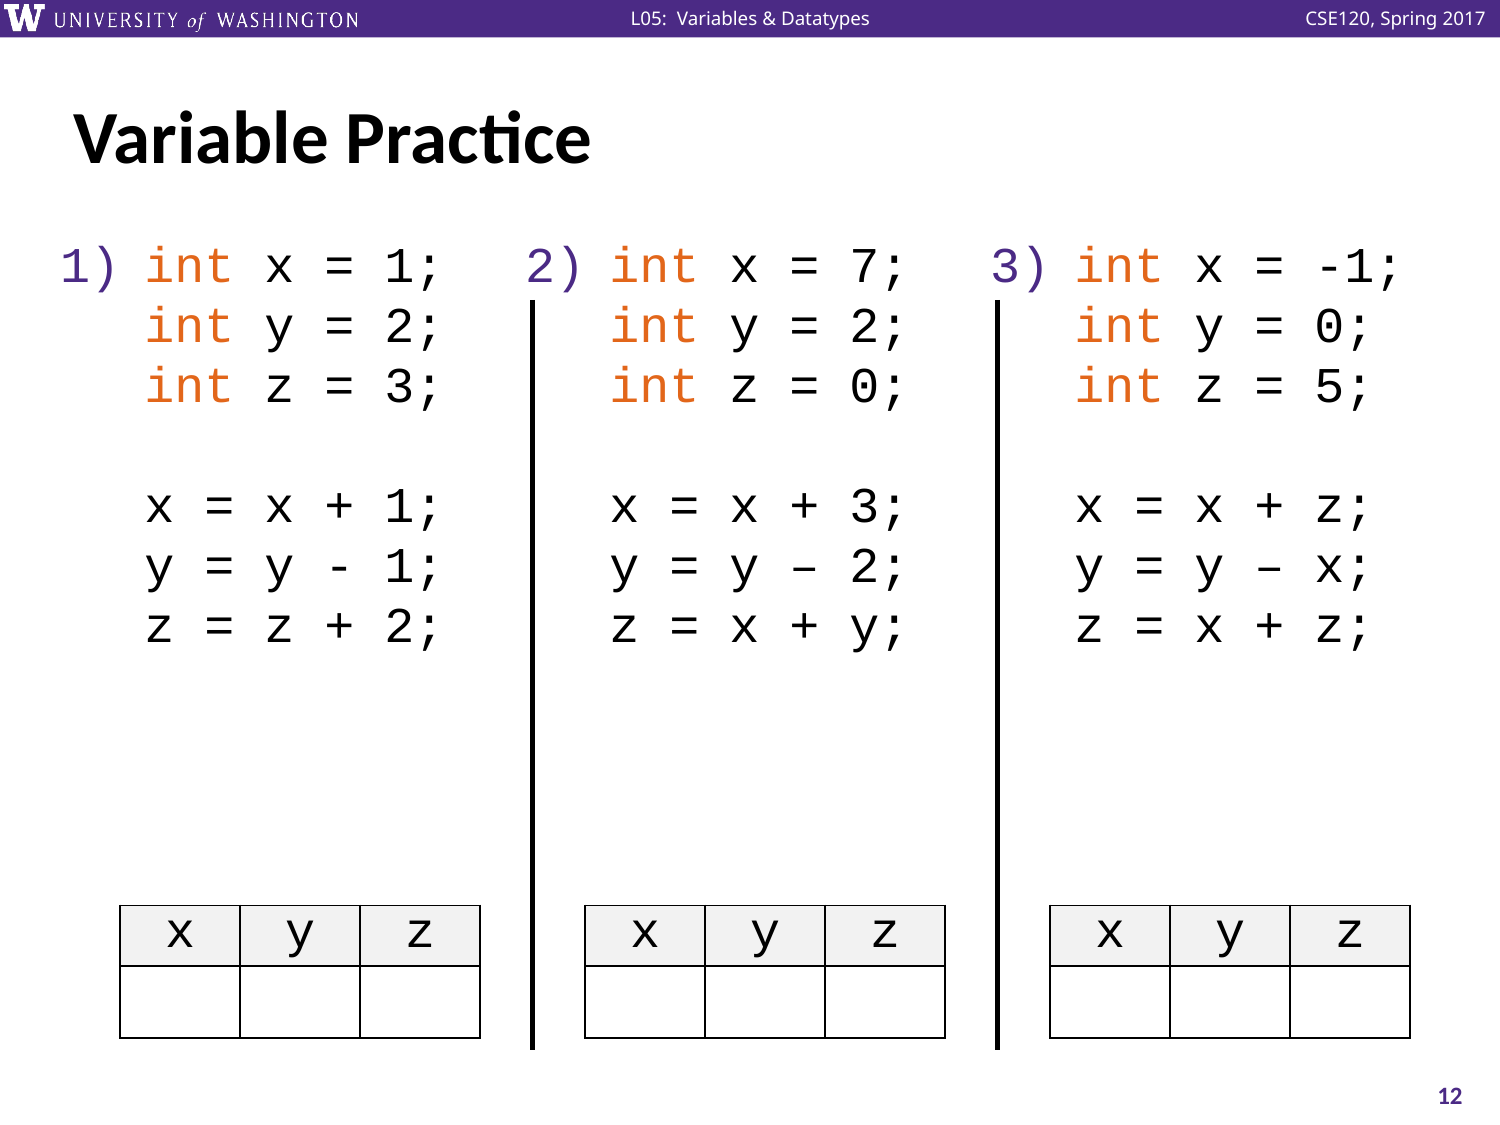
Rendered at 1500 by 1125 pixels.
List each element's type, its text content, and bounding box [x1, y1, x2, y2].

table_header y [241, 906, 359, 965]
list int x = 7; int y = 2; int z = 0; x = x + 3; y = y – 2; z = x + y; [509, 224, 961, 676]
list int x = 1; int y = 2; int z = 3; x = x + 1; y = y - 1; z = z + 2; [44, 224, 496, 676]
table_cell [1171, 967, 1289, 1037]
table_cell [121, 967, 239, 1037]
table_header x [121, 906, 239, 965]
table_header y [1171, 906, 1289, 965]
table_header z [361, 906, 479, 965]
table_cell [1051, 967, 1169, 1037]
table_header x [1051, 906, 1169, 965]
table_cell [1291, 967, 1409, 1037]
table_header z [826, 906, 944, 965]
table_cell [826, 967, 944, 1037]
slide_number 12 [1400, 1065, 1500, 1125]
text_box int x = -1; int y = 0; int z = 5; x = x + z; y = y – x; z = x + z; [974, 224, 1425, 675]
table_cell [361, 967, 479, 1037]
title Variable Practice [58, 71, 1438, 197]
table_header x [586, 906, 704, 965]
table_cell [241, 967, 359, 1037]
table_header y [706, 906, 824, 965]
table_header z [1291, 906, 1409, 965]
picture [4, 4, 358, 32]
table_cell [706, 967, 824, 1037]
table_cell [586, 967, 704, 1037]
